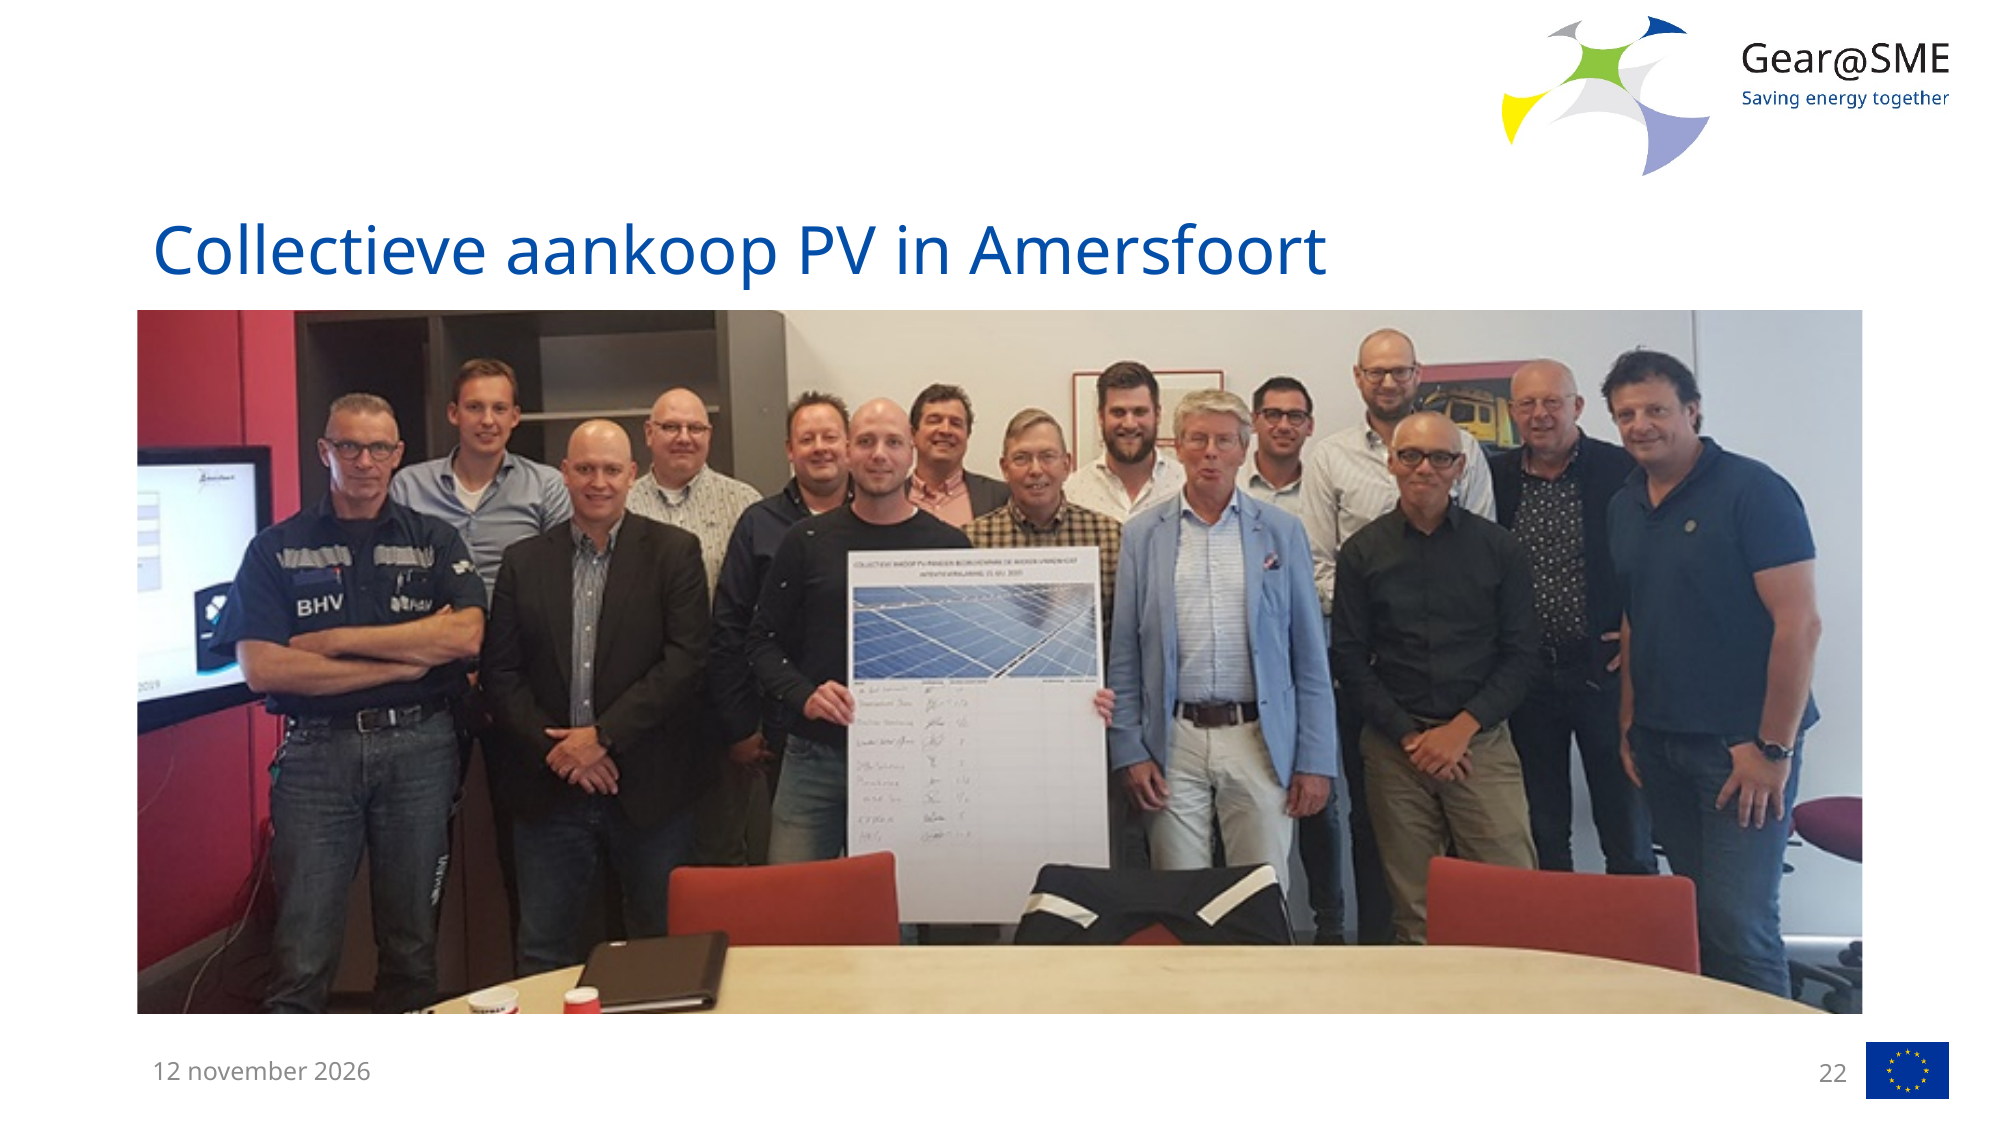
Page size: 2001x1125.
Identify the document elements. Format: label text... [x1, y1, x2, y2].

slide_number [137, 1042, 588, 1103]
title Collectieve aankoop PV in Amersfoort [137, 205, 1863, 300]
picture [1866, 1042, 1949, 1099]
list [137, 310, 1863, 1014]
slide_number 22 [1412, 1044, 1863, 1104]
picture [1502, 16, 1949, 176]
